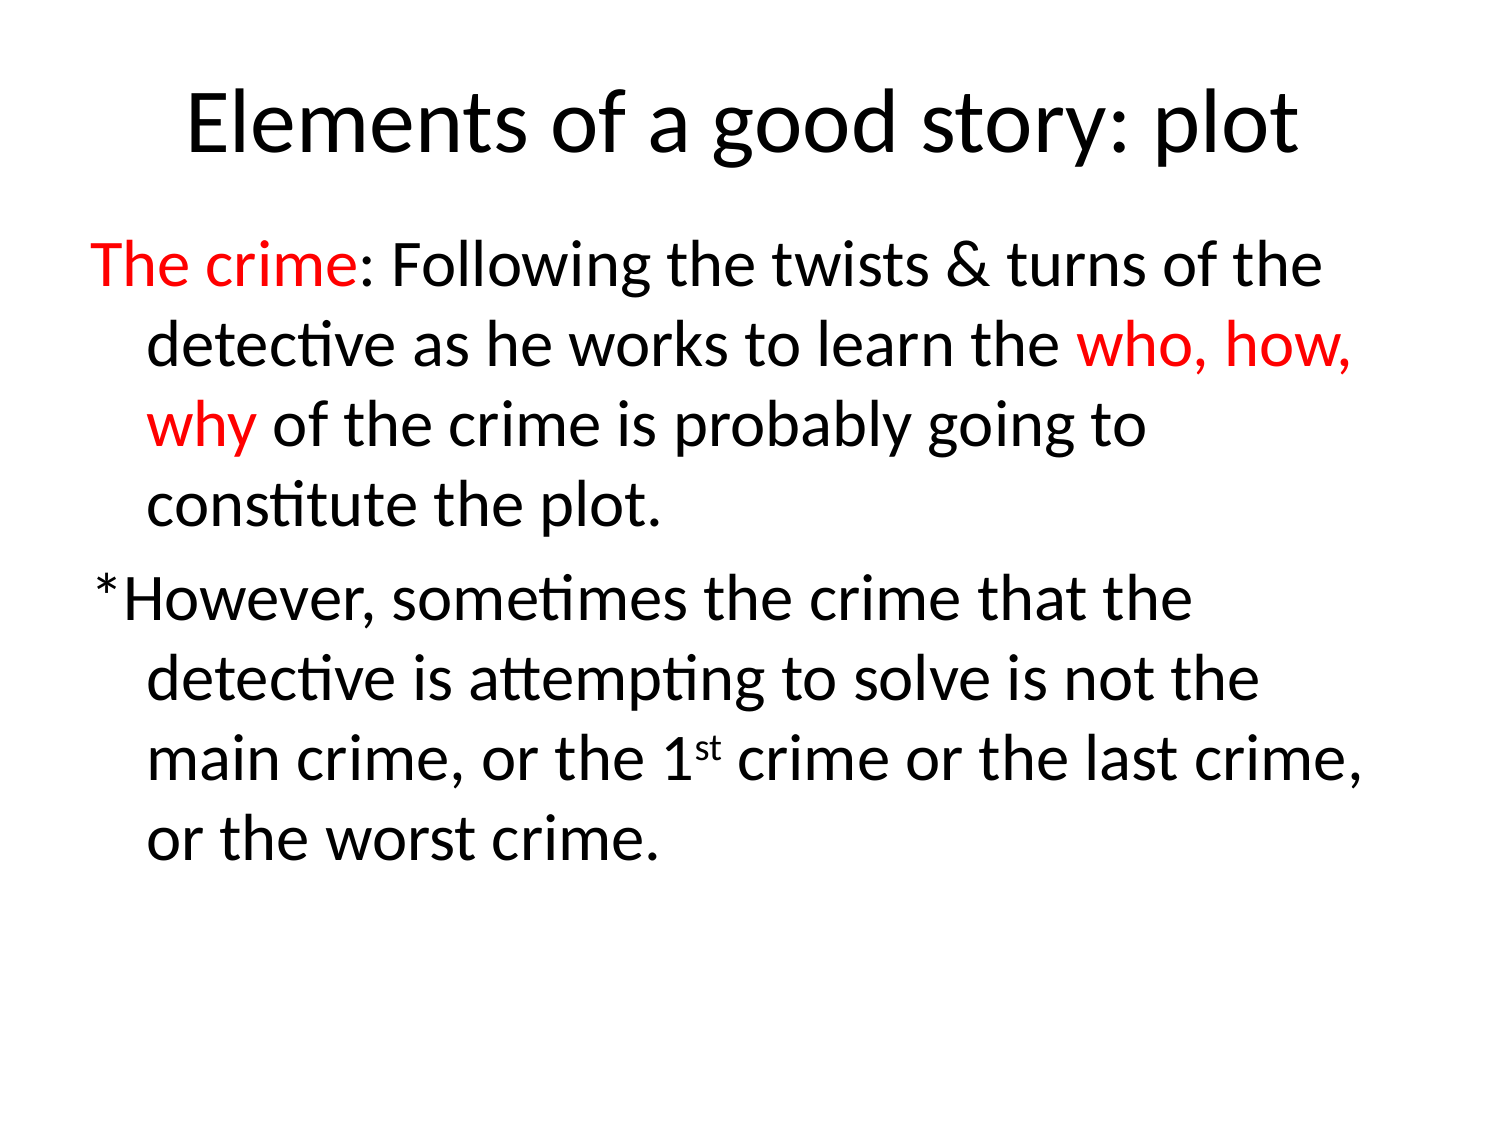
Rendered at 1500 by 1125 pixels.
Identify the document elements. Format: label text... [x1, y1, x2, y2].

title Elements of a good story: plot [75, 45, 1413, 188]
list The crime: Following the twists & turns of the detective as he works to learn the who, how, why of the crime is probably going to constitute the plot. *However, sometimes the crime that the detective is attempting to solve is not the main crime, or the 1st crime or the last crime, or the worst crime. [75, 212, 1425, 1005]
